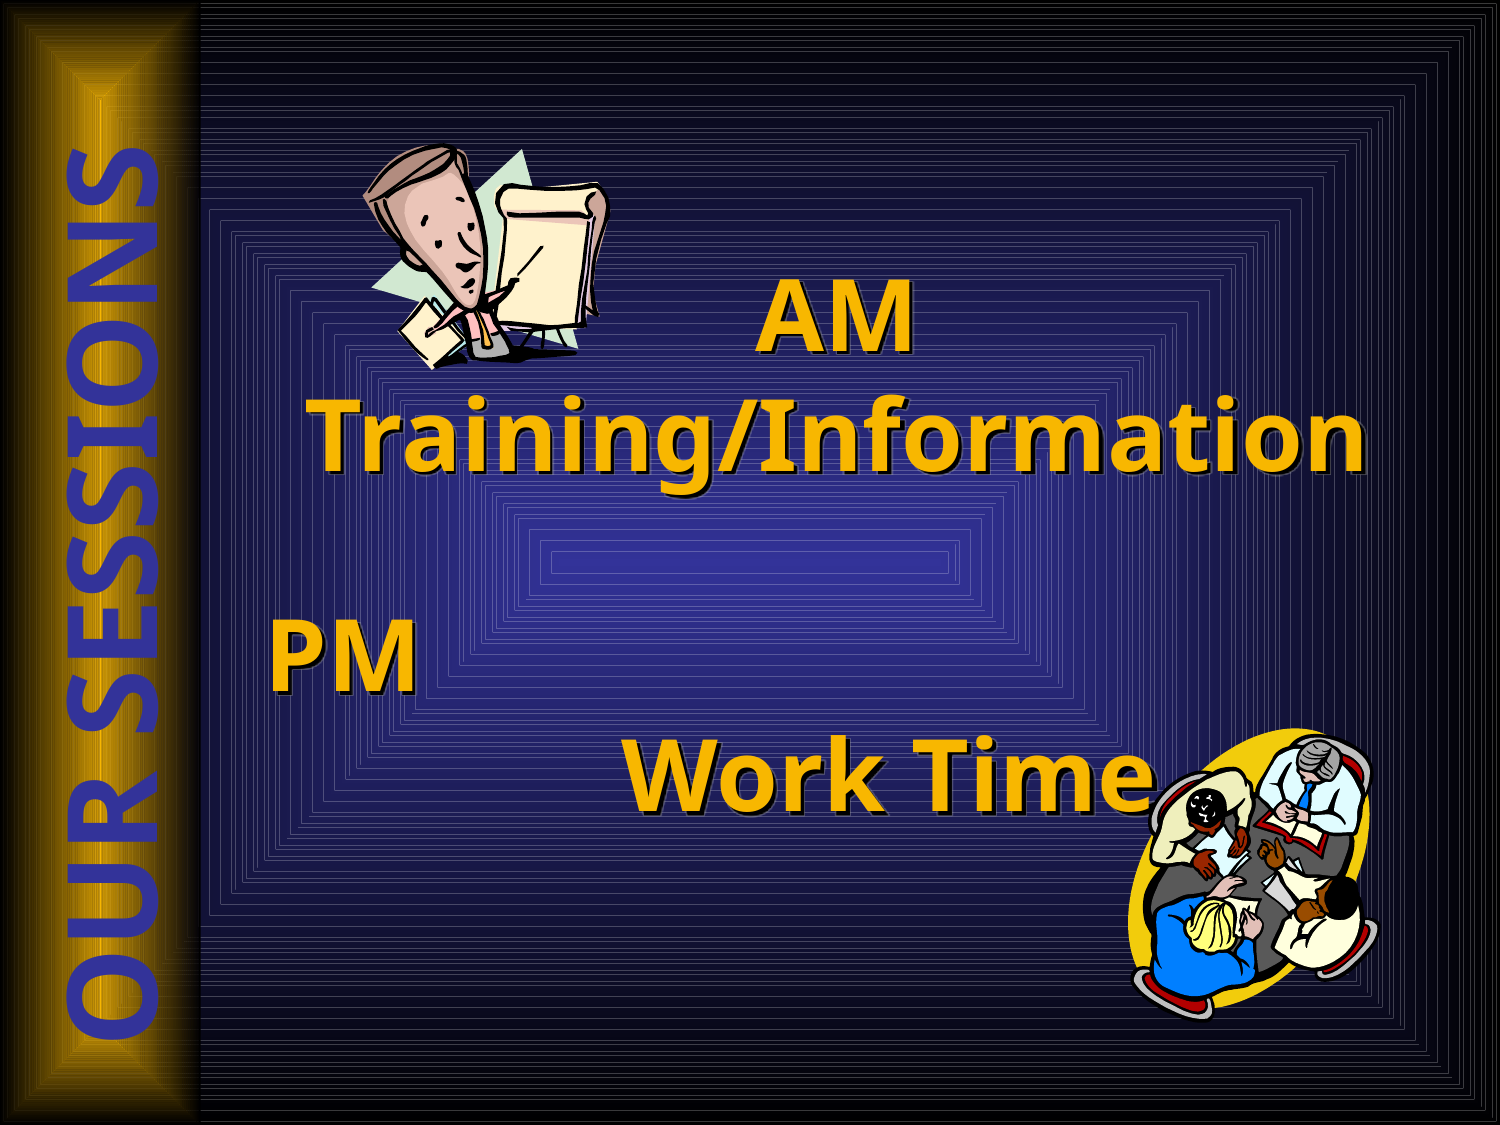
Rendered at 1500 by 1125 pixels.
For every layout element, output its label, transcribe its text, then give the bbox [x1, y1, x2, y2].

title AM Training/Information PM Work Time [237, 37, 1438, 1001]
picture [1124, 726, 1382, 1024]
text_box OUR SESSIONS [24, 0, 190, 1063]
picture [364, 143, 611, 371]
